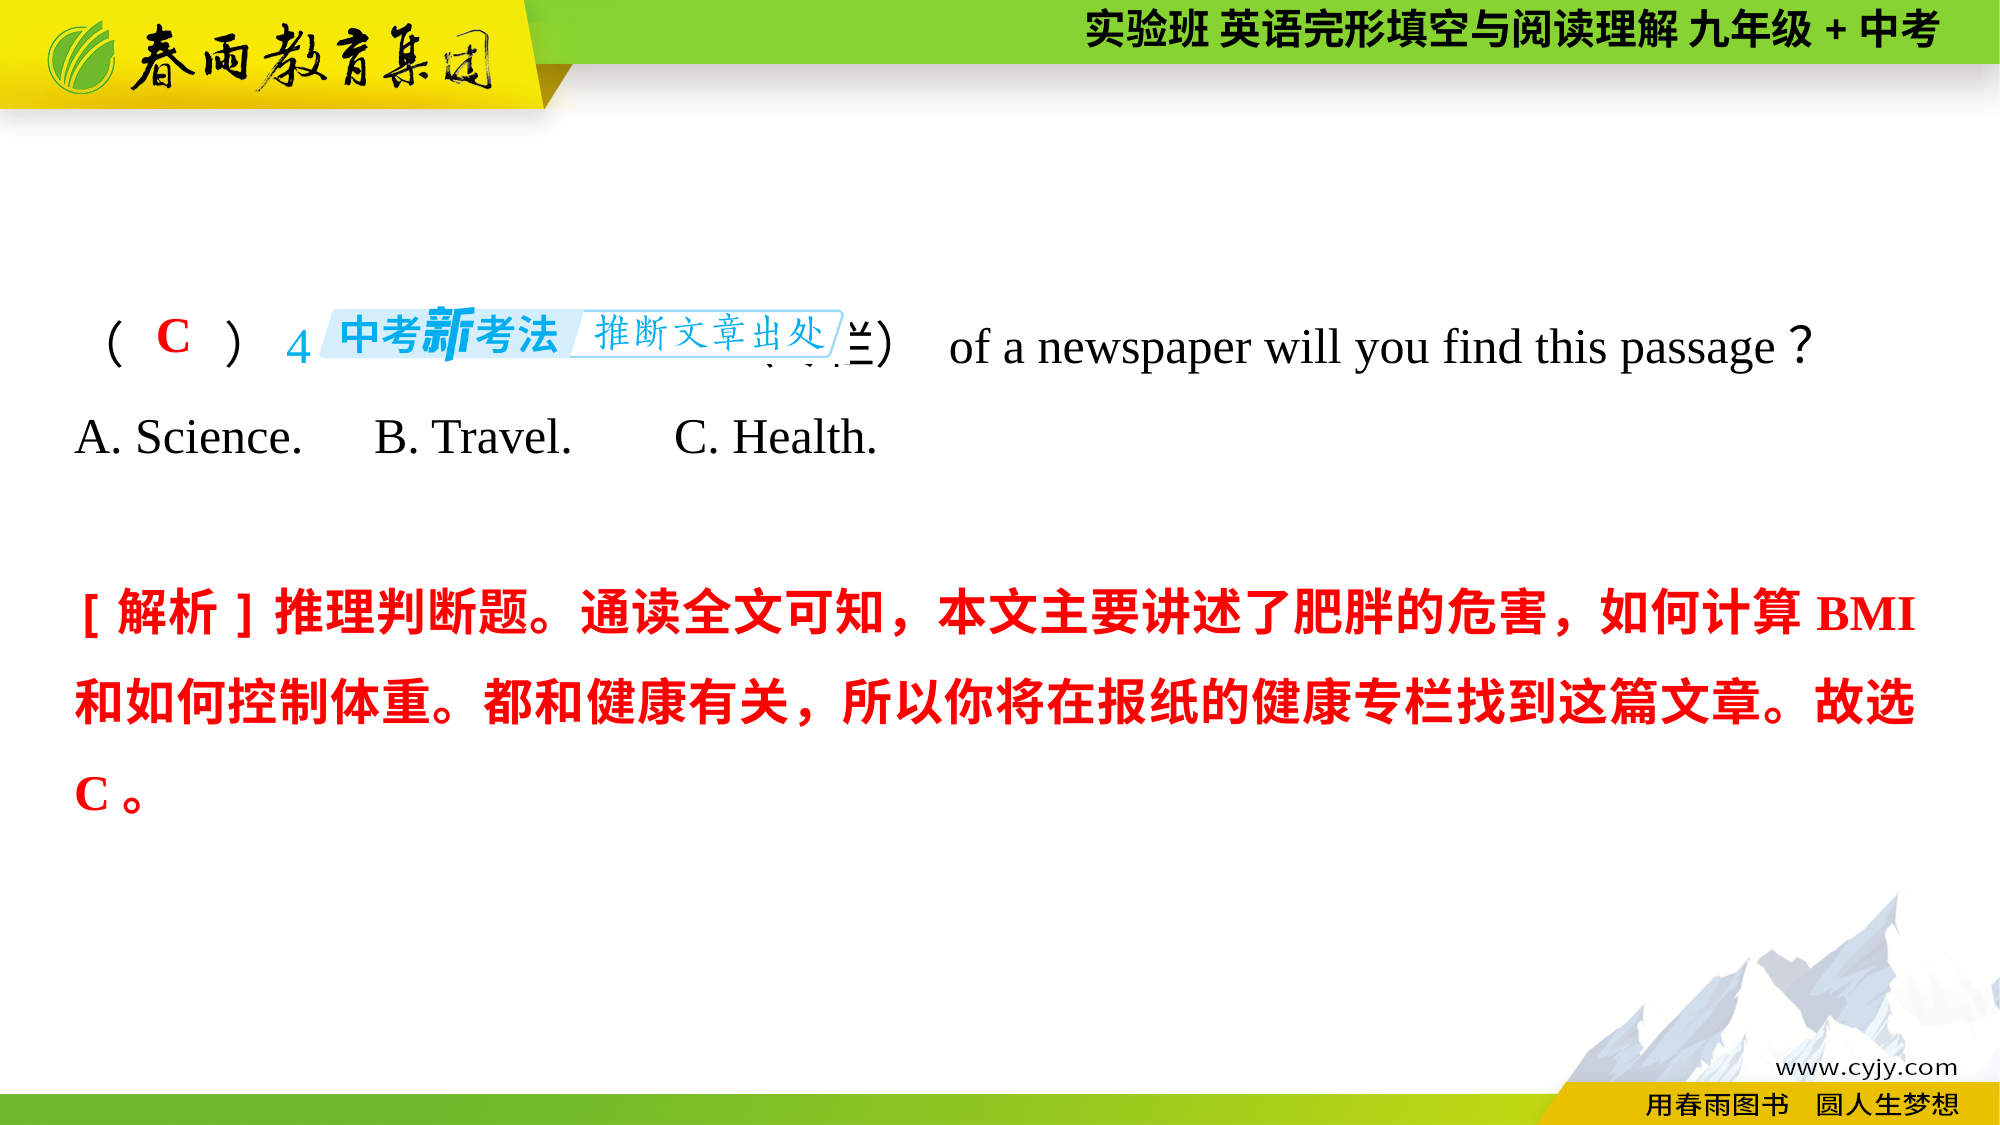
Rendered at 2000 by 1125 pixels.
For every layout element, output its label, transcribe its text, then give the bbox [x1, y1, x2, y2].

text_box [解析]推理判断题。通读全文可知，本文主要讲述了肥胖的危害，如何计算BMI和如何控制体重。都和健康有关，所以你将在报纸的健康专栏找到这篇文章。故选C。 [59, 542, 1944, 828]
picture [0, 0, 2000, 1125]
text_box C [141, 295, 207, 370]
list （ ）4. In which column（专栏） of a newspaper will you find this passage？ A. Science. B. Travel. C. Health. [59, 275, 1944, 542]
